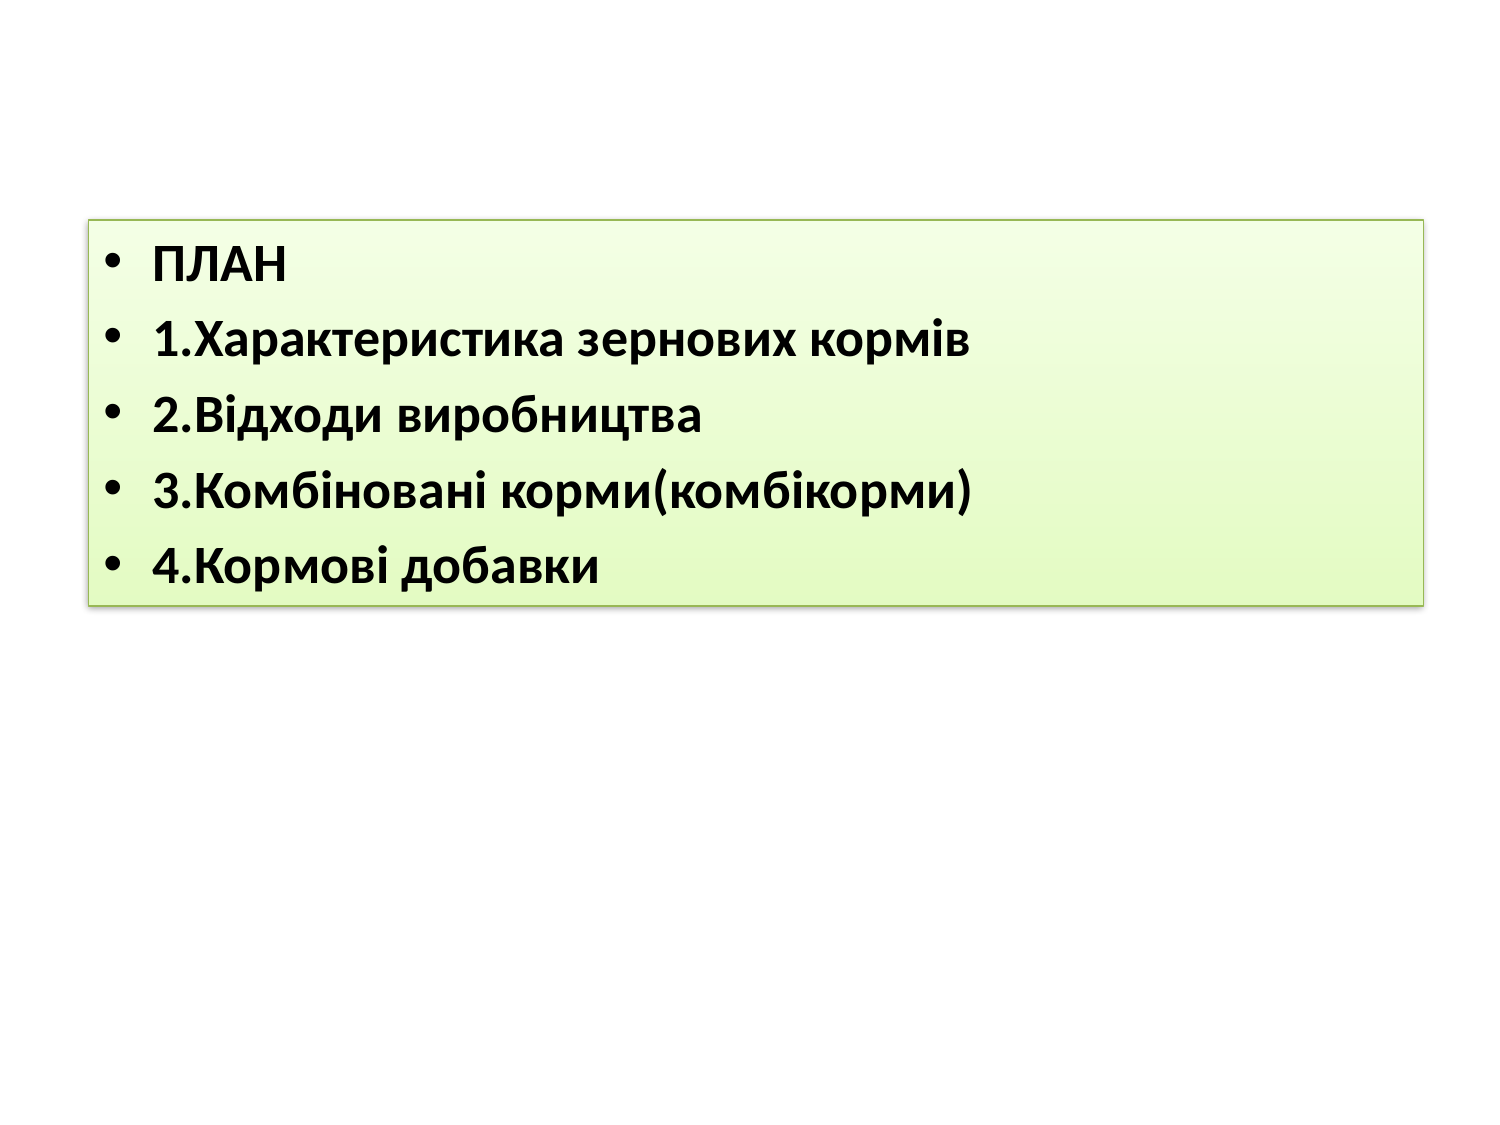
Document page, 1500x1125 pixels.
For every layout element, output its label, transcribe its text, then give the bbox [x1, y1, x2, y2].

text_box ПЛАН 1.Характеристика зернових кормів 2.Відходи виробництва 3.Комбіновані корми(комбікорми) 4.Кормові добавки [88, 219, 1424, 607]
